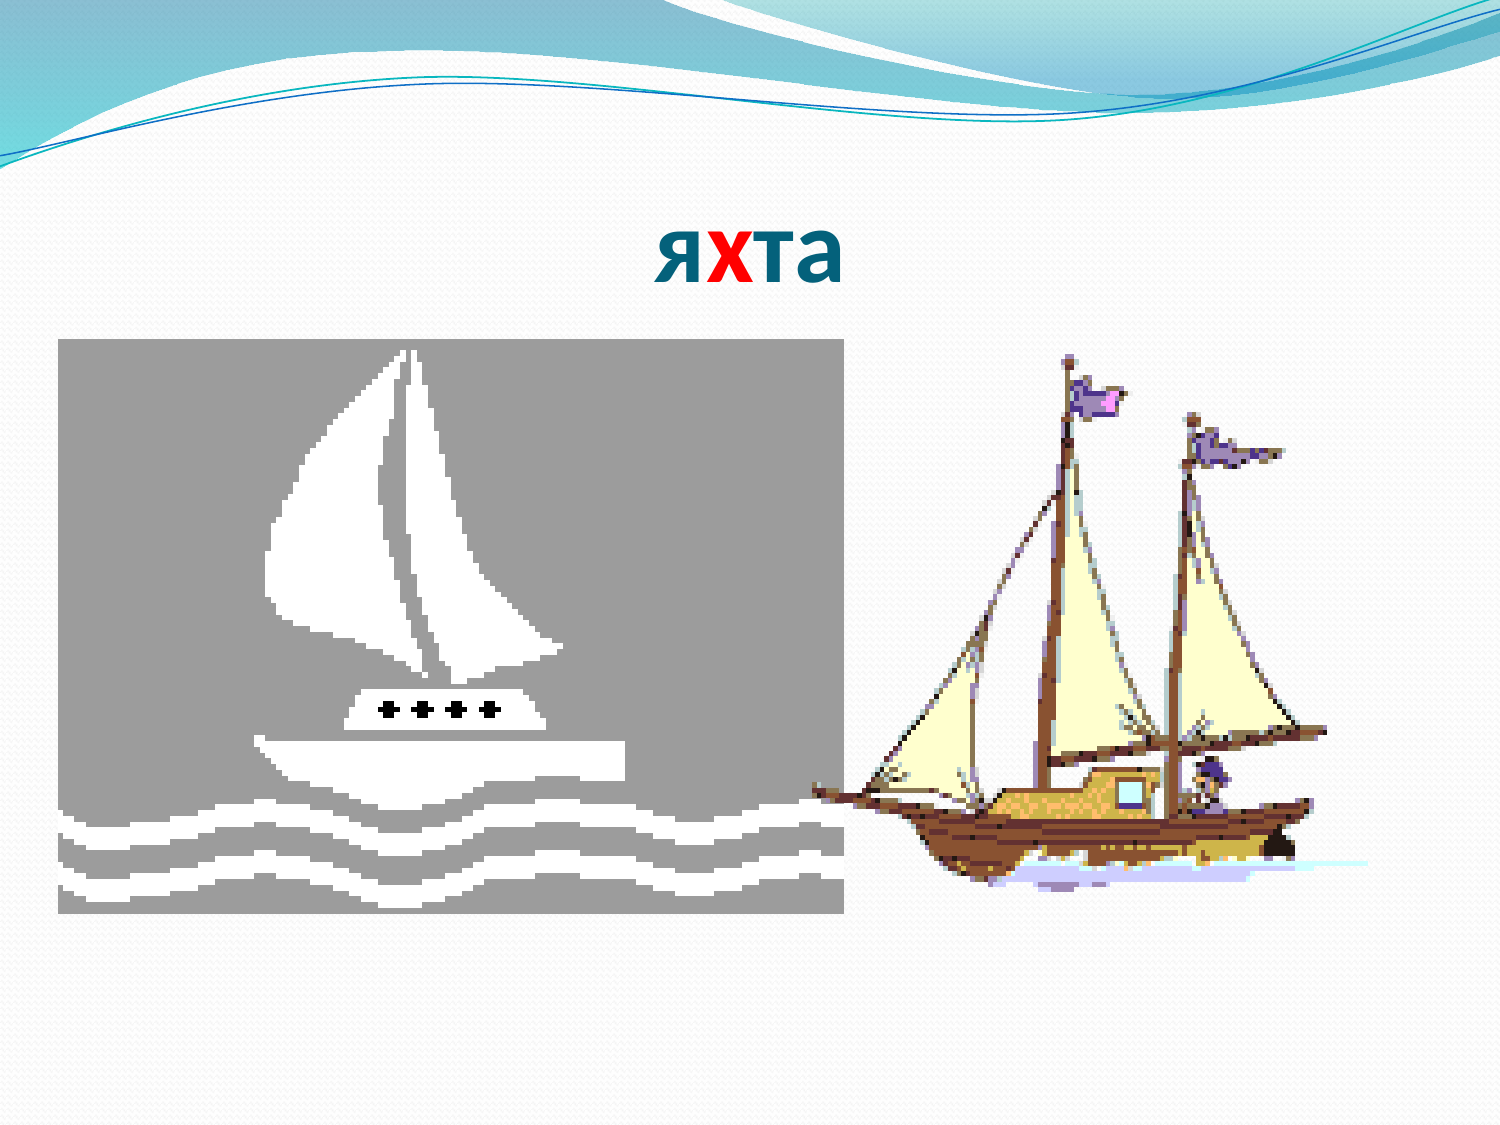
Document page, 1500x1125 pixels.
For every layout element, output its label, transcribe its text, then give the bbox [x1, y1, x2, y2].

picture [808, 339, 1437, 903]
title яхта [75, 115, 1425, 303]
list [58, 339, 812, 915]
